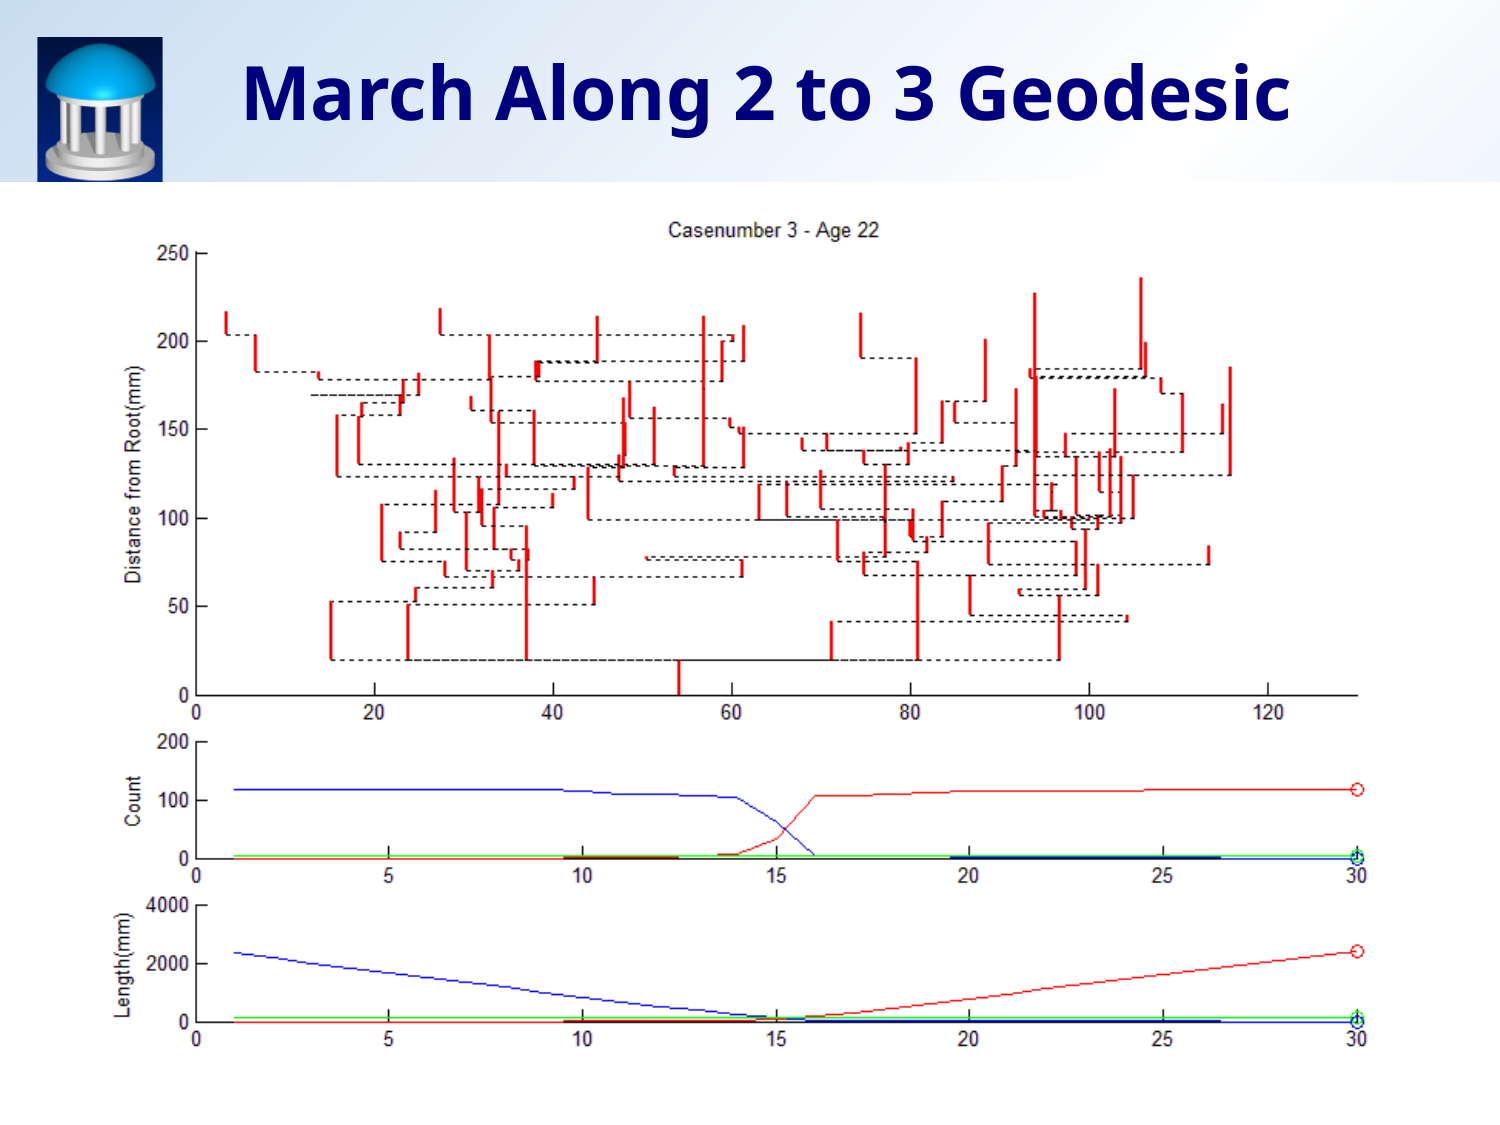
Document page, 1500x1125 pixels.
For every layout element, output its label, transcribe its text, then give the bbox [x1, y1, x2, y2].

title March Along 2 to 3 Geodesic [224, 24, 1438, 156]
picture [0, 182, 1500, 1125]
